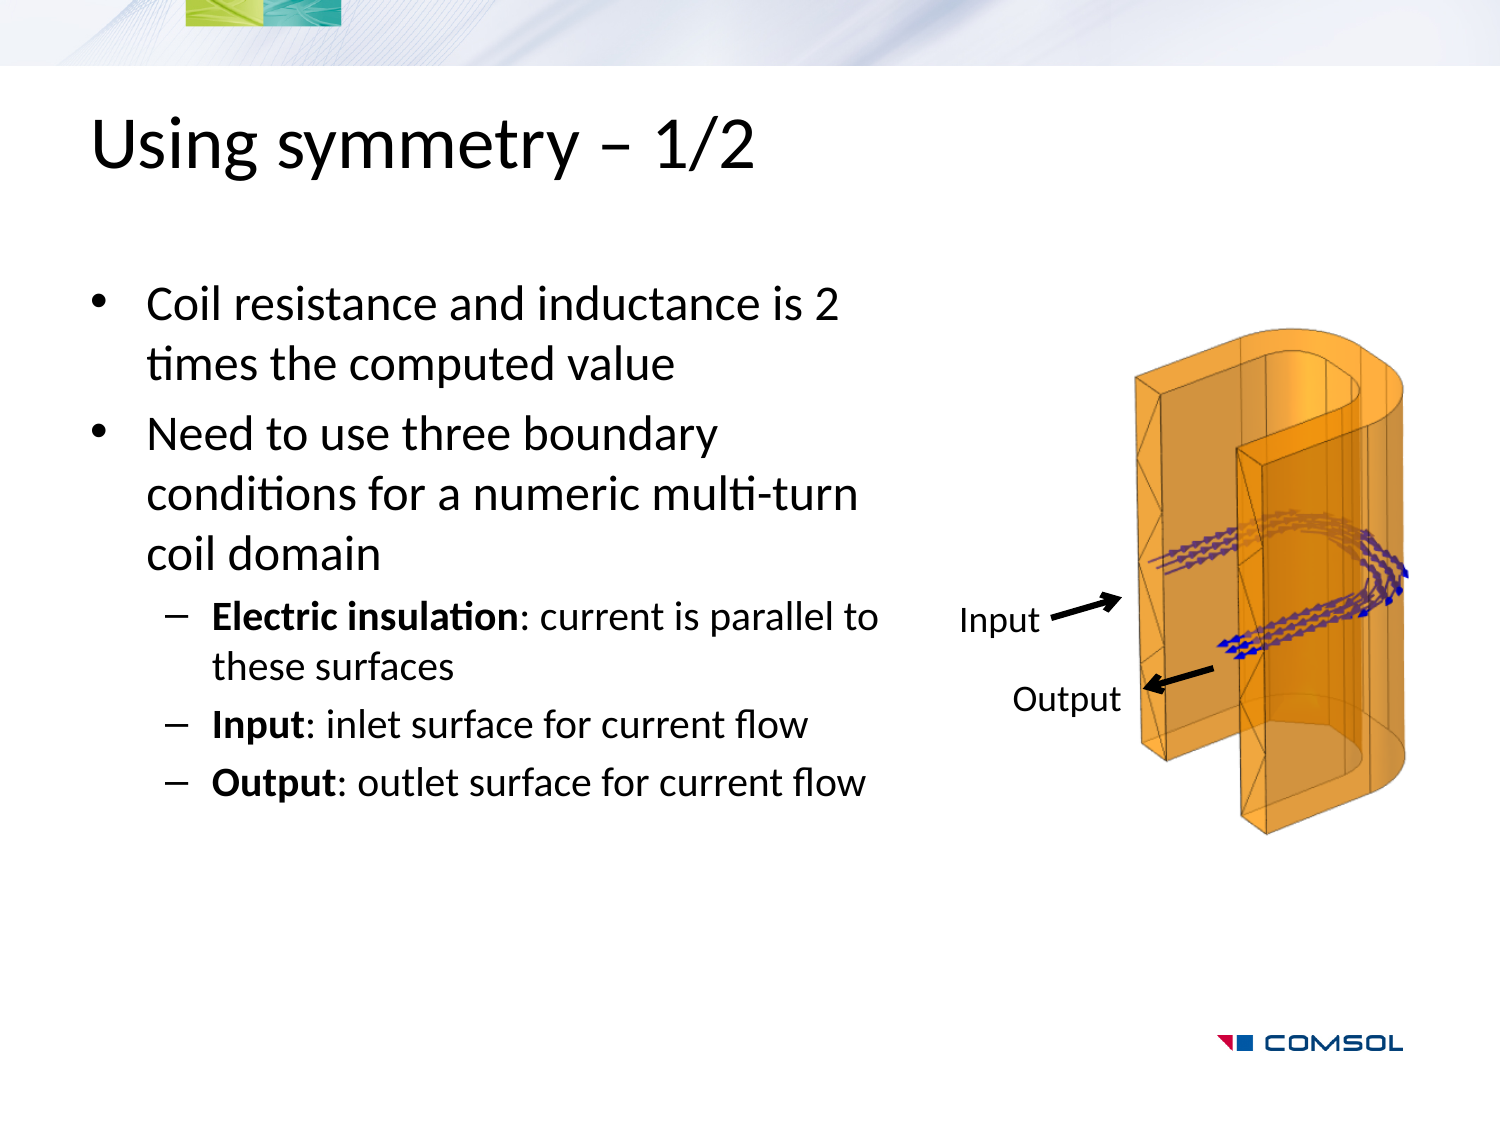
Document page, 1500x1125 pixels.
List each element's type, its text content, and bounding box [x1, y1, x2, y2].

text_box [1050, 596, 1123, 619]
title Using symmetry – 1/2 [75, 45, 1425, 233]
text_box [1142, 667, 1214, 689]
picture [0, 0, 1500, 1125]
list Coil resistance and inductance is 2 times the computed value Need to use three boundary conditions for a numeric multi-turn coil domain Electric insulation: current is parallel to these surfaces Input: inlet surface for current flow Output: outlet surface for current flow [75, 262, 916, 1005]
